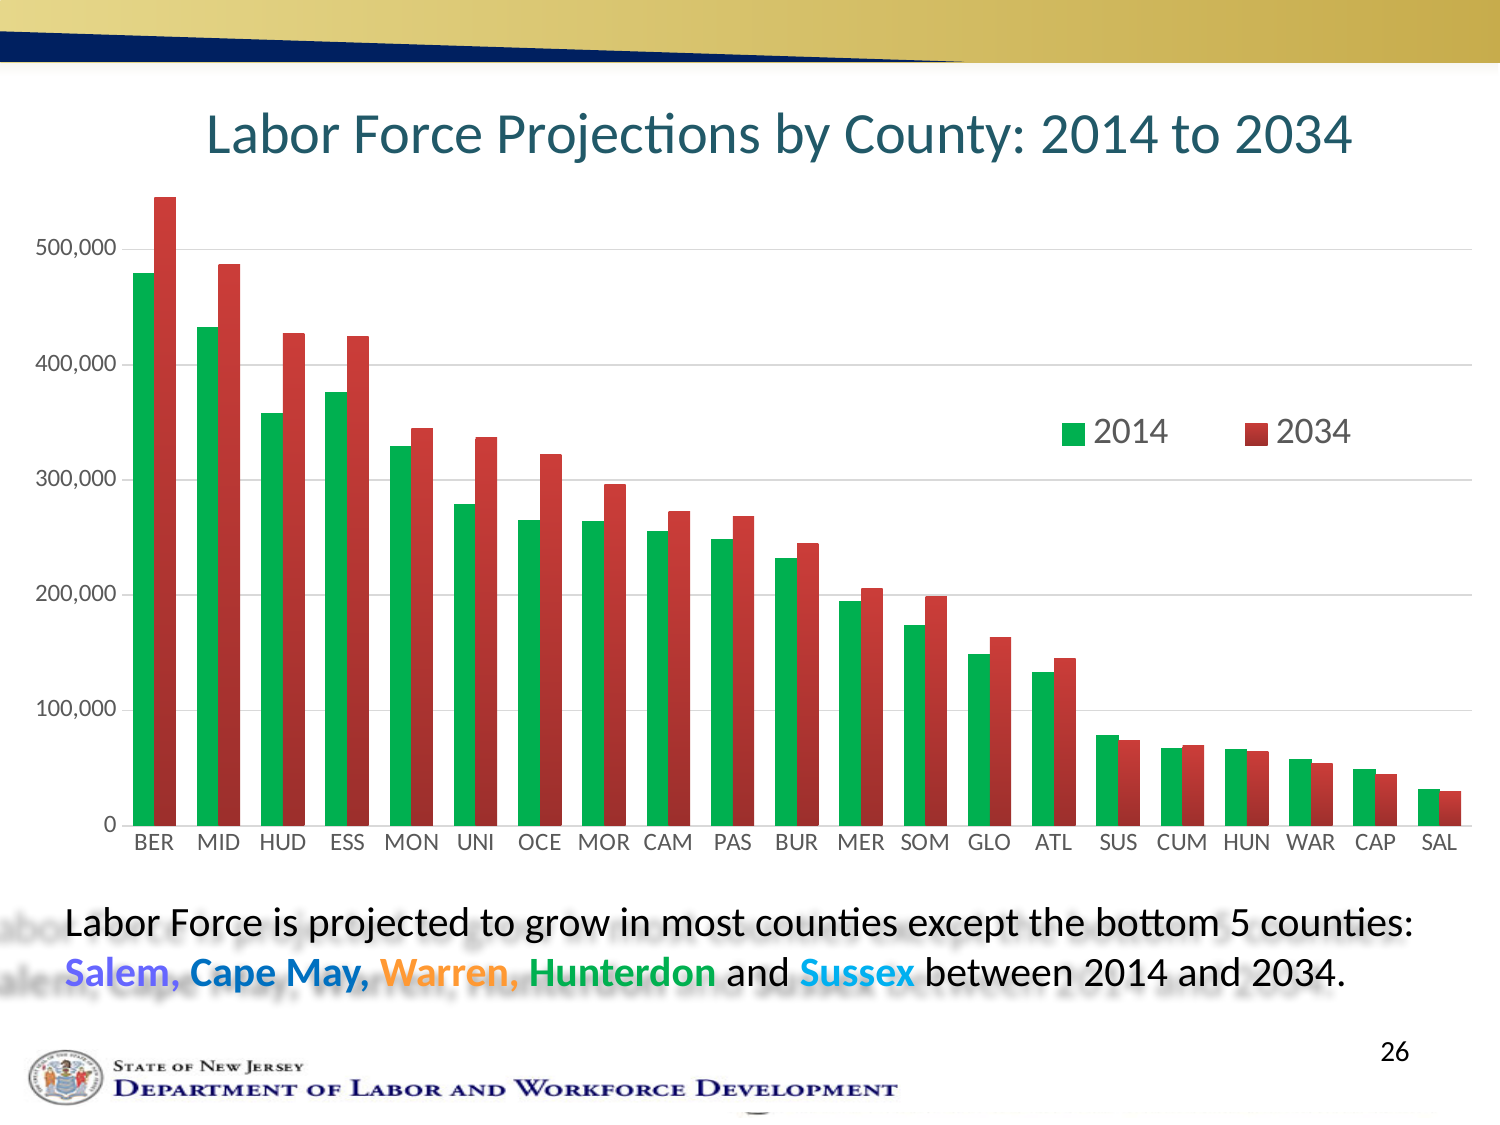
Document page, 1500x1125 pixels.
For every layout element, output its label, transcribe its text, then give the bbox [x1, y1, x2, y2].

text_box Labor Force Projections by County: 2014 to 2034 [172, 87, 1388, 163]
text_box Labor Force is projected to grow in most counties except the bottom 5 counties: Salem, Cape May, Warren, Hunterdon and Sussex between 2014 and 2034. [49, 896, 1475, 1003]
chart [0, 164, 1500, 888]
slide_number 26 [1074, 1024, 1425, 1103]
picture [712, 1113, 1438, 1118]
